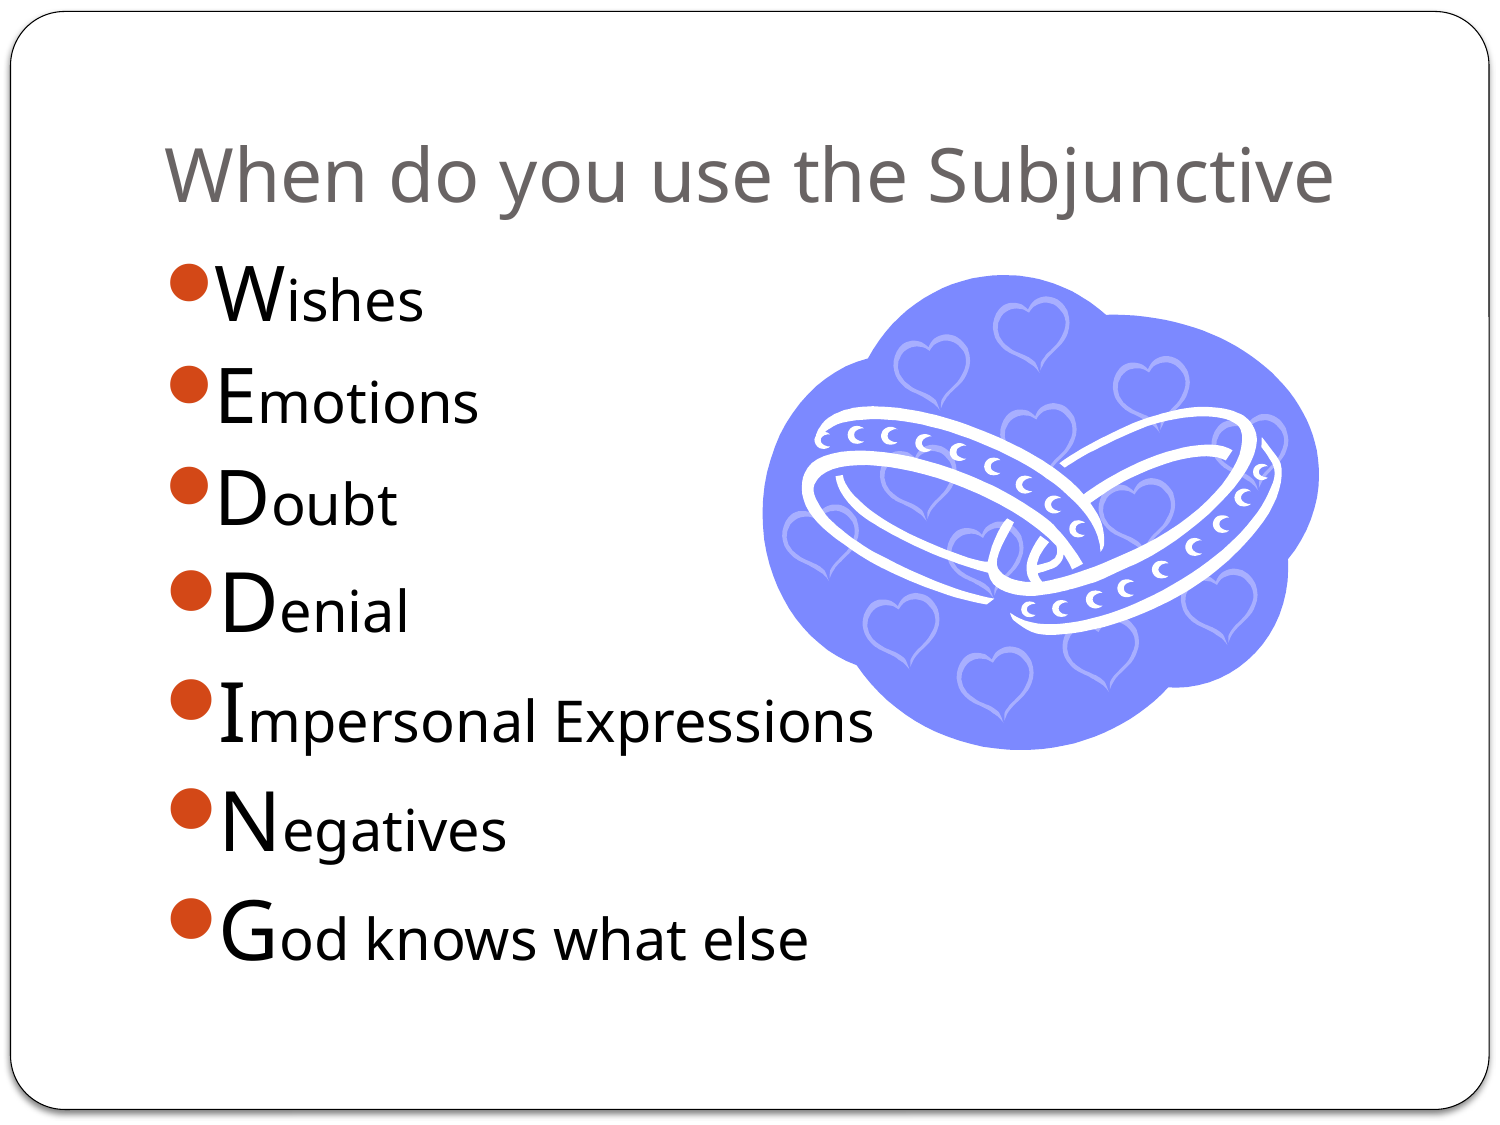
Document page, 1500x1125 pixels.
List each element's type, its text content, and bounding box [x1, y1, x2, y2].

list Wishes Emotions Doubt Denial Impersonal Expressions Negatives God knows what else [150, 237, 1425, 988]
title When do you use the Subjunctive [150, 45, 1425, 233]
picture [762, 274, 1320, 751]
